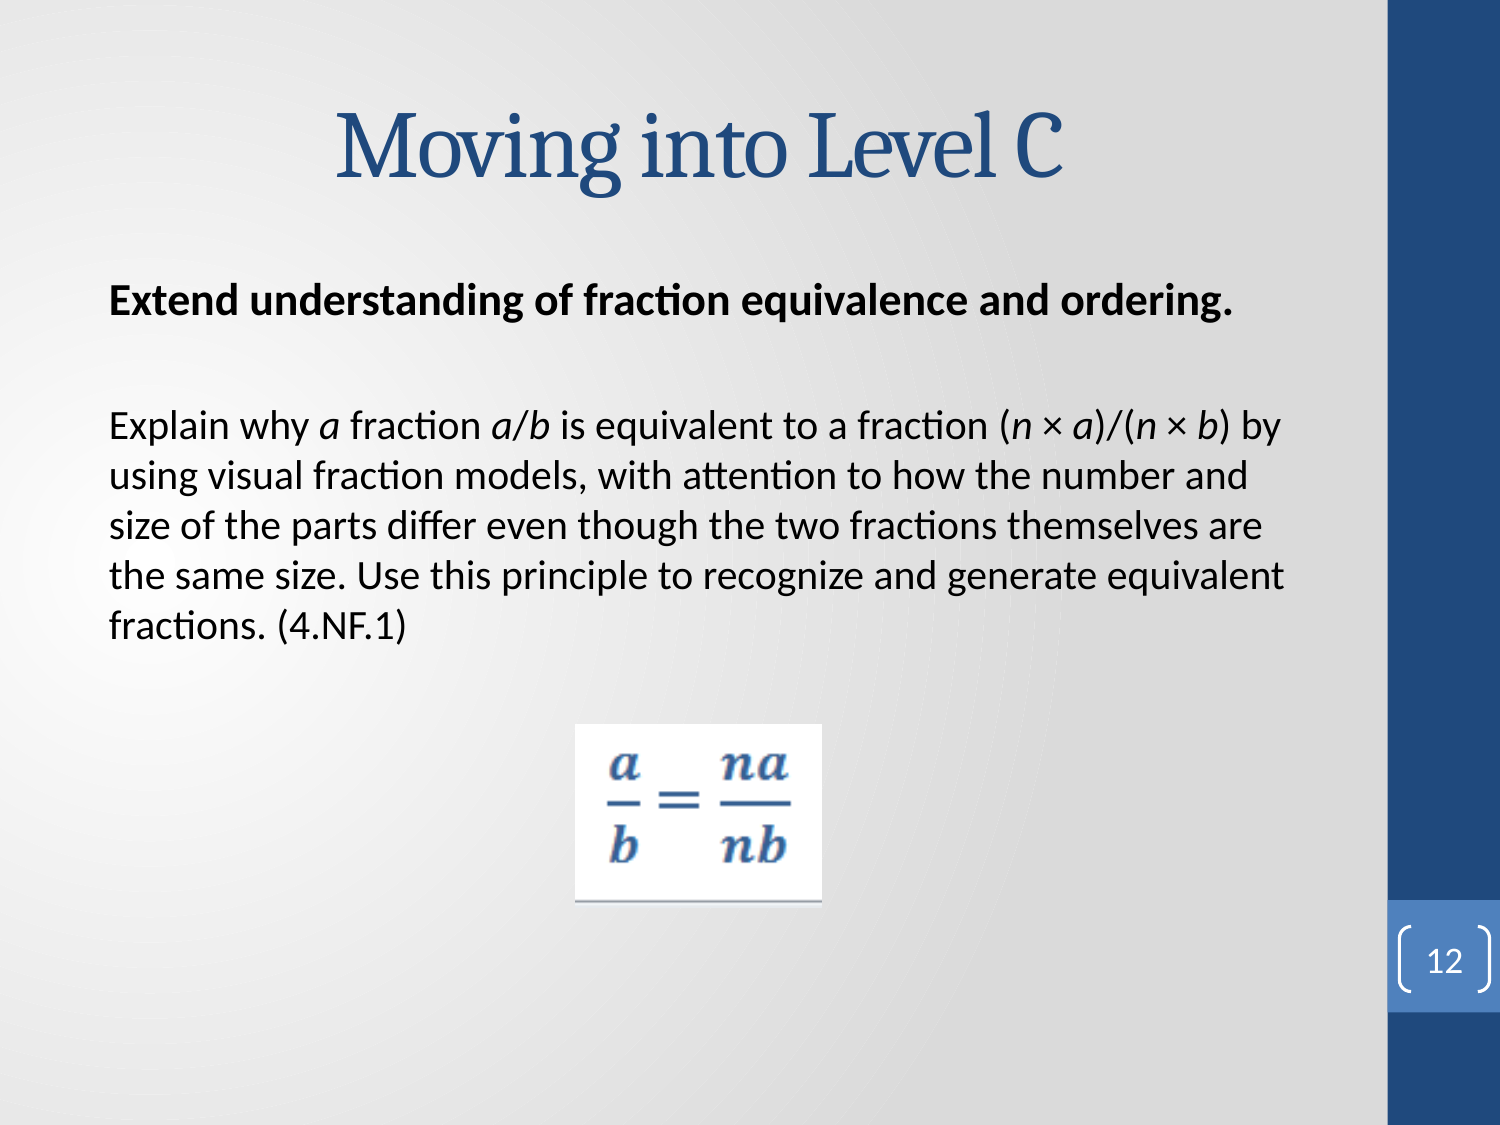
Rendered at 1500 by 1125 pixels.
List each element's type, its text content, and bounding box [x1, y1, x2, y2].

slide_number 12 [1397, 924, 1492, 994]
picture [574, 724, 822, 909]
title Moving into Level C [75, 45, 1325, 233]
list Extend understanding of fraction equivalence and ordering. Explain why a fraction a/b is equivalent to a fraction (n × a)/(n × b) by using visual fraction models, with attention to how the number and size of the parts differ even though the two fractions themselves are the same size. Use this principle to recognize and generate equivalent fractions. (4.NF.1) [75, 262, 1325, 1050]
